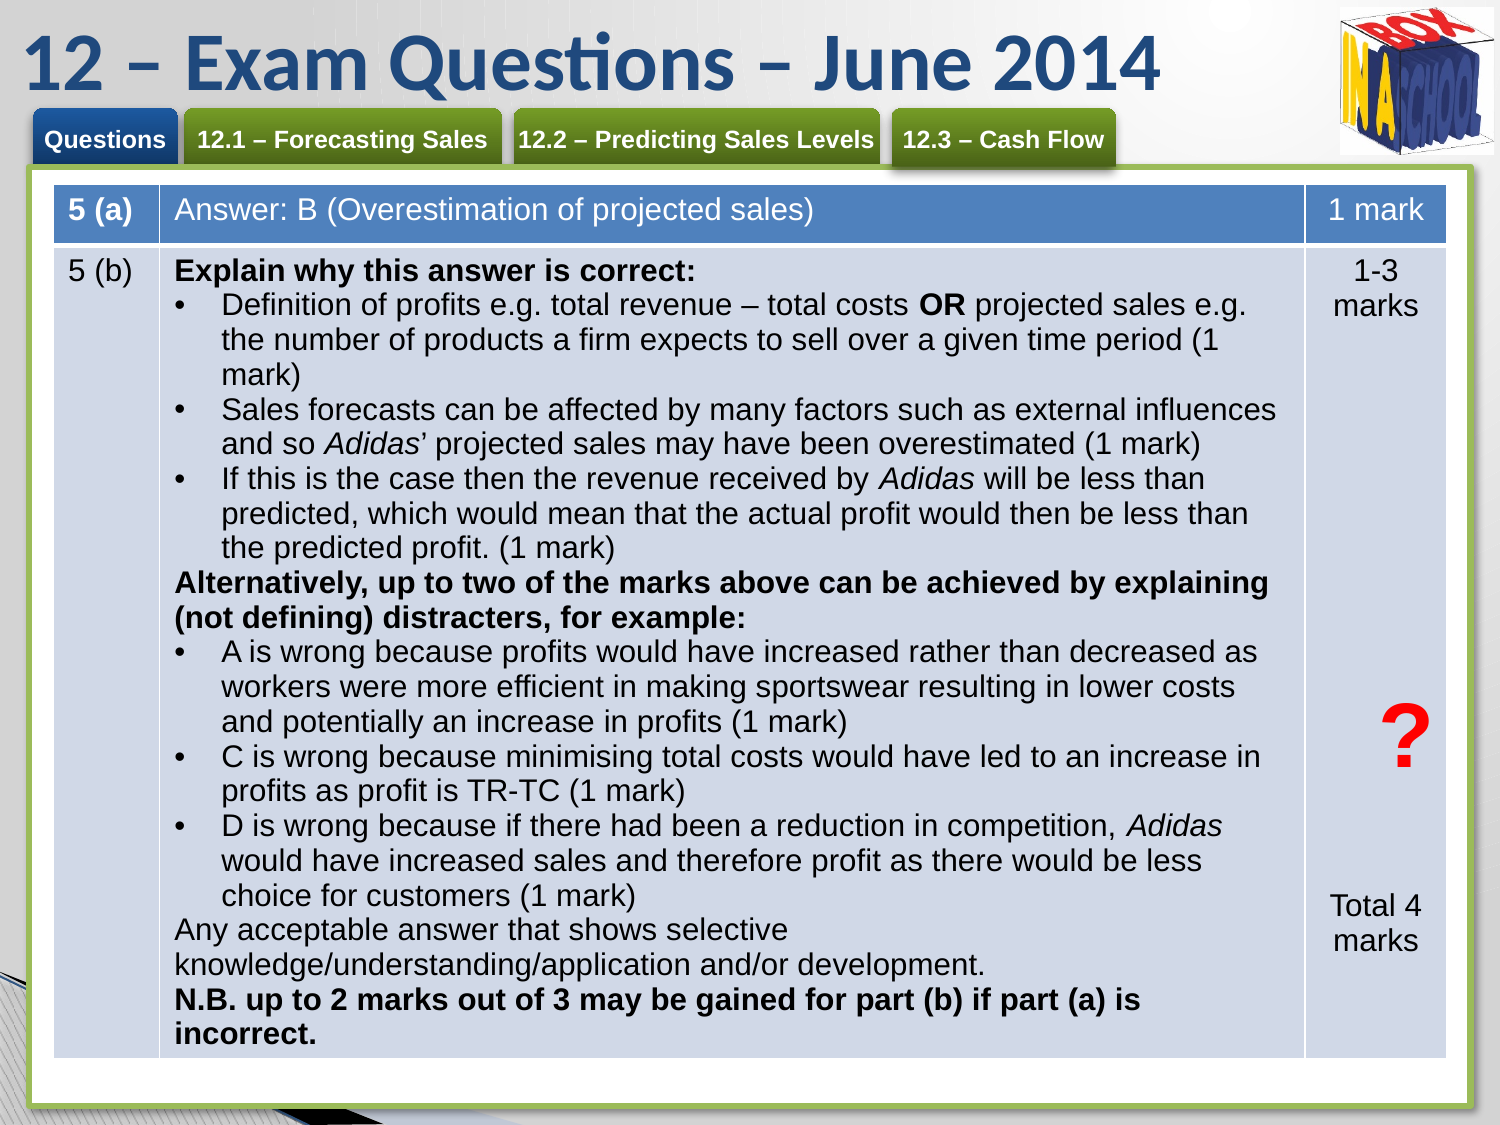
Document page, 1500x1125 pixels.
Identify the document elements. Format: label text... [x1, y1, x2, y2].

table_header 5 (a) [54, 185, 159, 243]
picture [1340, 7, 1495, 155]
picture [281, 1114, 303, 1125]
table_cell 1-3 marks Total 4 marks [1306, 248, 1446, 1058]
table_cell 5 (b) [54, 248, 159, 1058]
text_box ? [1364, 668, 1435, 794]
title 12 – Exam Questions – June 2014 [5, 11, 1270, 102]
table_header 1 mark [1306, 185, 1446, 243]
table_header Answer: B (Overestimation of projected sales) [160, 185, 1304, 243]
table_cell Explain why this answer is correct: Definition of profits e.g. total revenue – total costs OR projected sales e.g. the number of products a firm expects to sell over a given time period (1 mark) Sales forecasts can be affected by many factors such as external influences and so Adidas’ projected sales may have been overestimated (1 mark) If this is the case then the revenue received by Adidas will be less than predicted, which would mean that the actual profit would then be less than the predicted profit. (1 mark) Alternatively, up to two of the marks above can be achieved by explaining (not defining) distracters, for example: A is wrong because profits would have increased rather than decreased as workers were more efficient in making sportswear resulting in lower costs and potentially an increase in profits (1 mark) C is wrong because minimising total costs would have led to an increase in profits as profit is TR-TC (1 mark) D is wrong because if there had been a reduction in competition, Adidas would have increased sales and therefore profit as there would be less choice for customers (1 mark) Any acceptable answer that shows selective knowledge/understanding/application and/or development. N.B. up to 2 marks out of 3 may be gained for part (b) if part (a) is incorrect. [160, 248, 1304, 1058]
